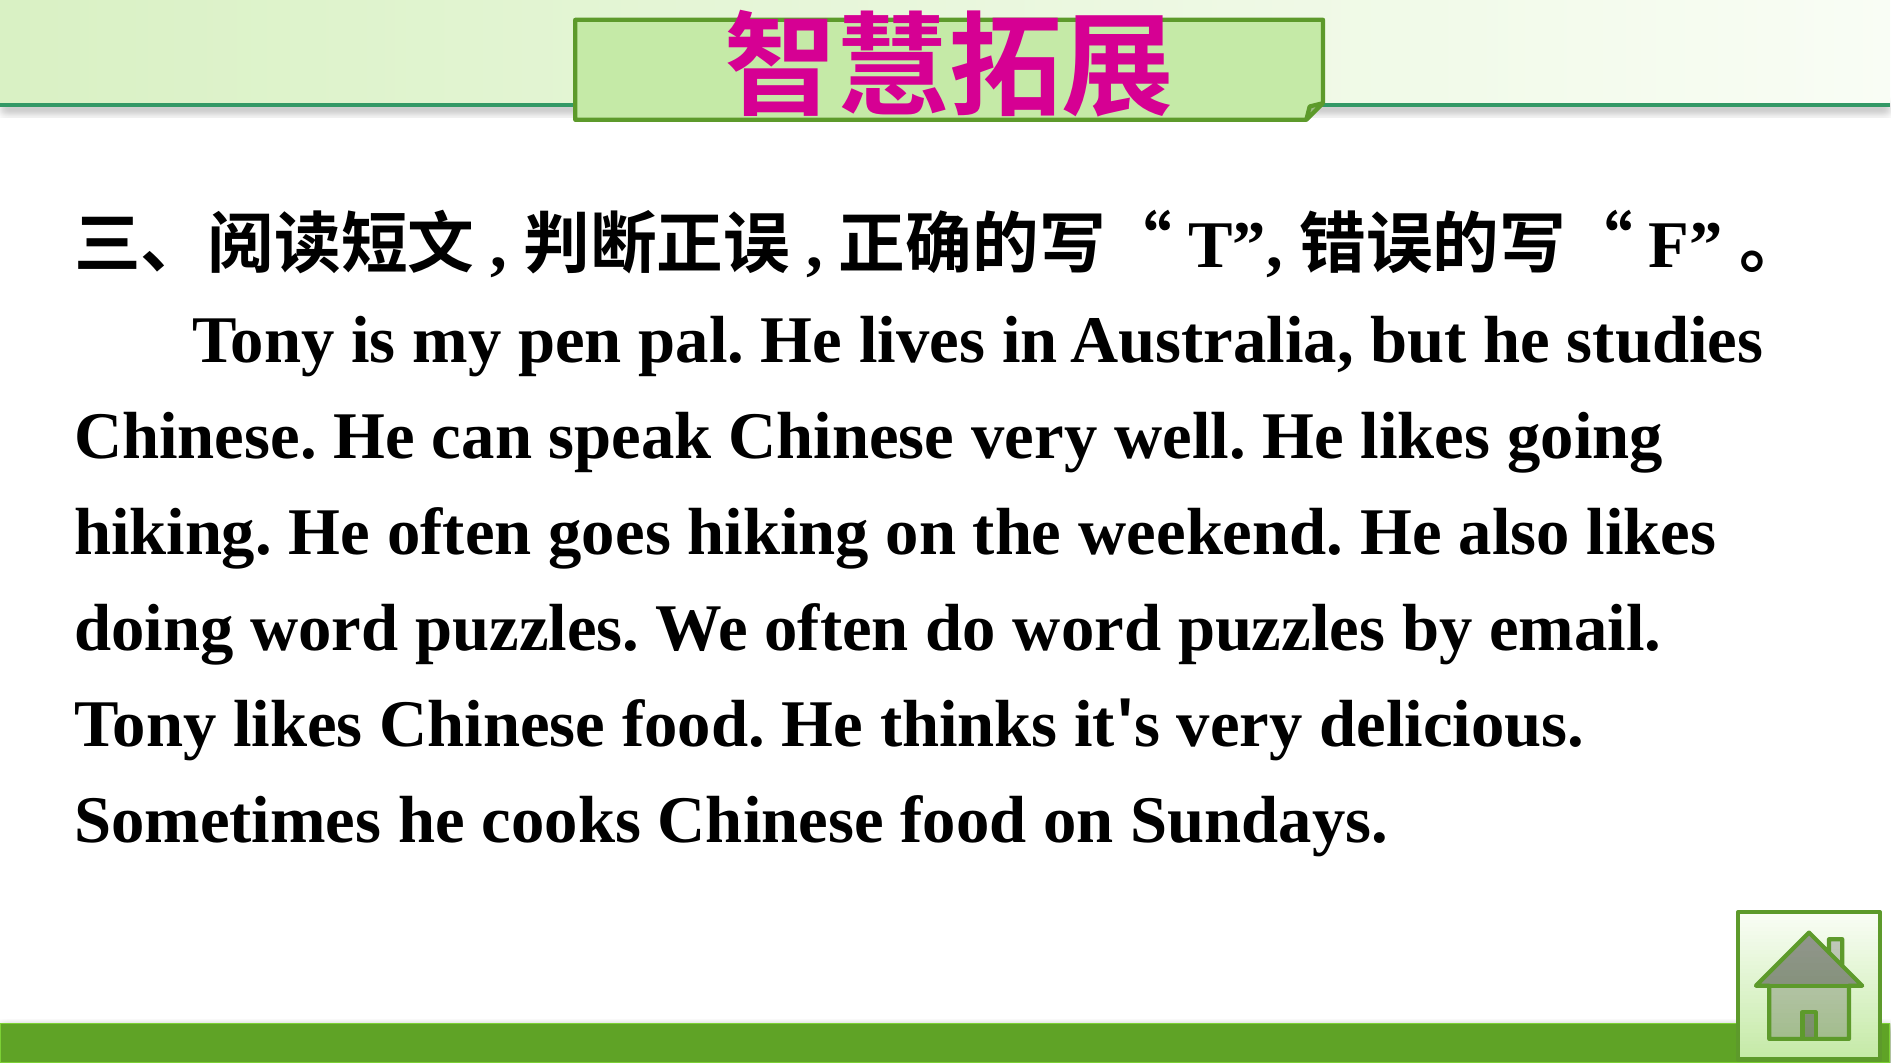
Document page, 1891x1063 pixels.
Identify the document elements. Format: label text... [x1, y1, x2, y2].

text_box 三、阅读短文,判断正误,正确的写“T”,错误的写“F”。 Tony is my pen pal. He lives in Australia, but he studies Chinese. He can speak Chinese very well. He likes going hiking. He often goes hiking on the weekend. He also likes doing word puzzles. We often do word puzzles by email. Tony likes Chinese food. He thinks it's very delicious. Sometimes he cooks Chinese food on Sundays. [59, 177, 1833, 864]
text_box 智慧拓展 [573, 17, 1326, 122]
